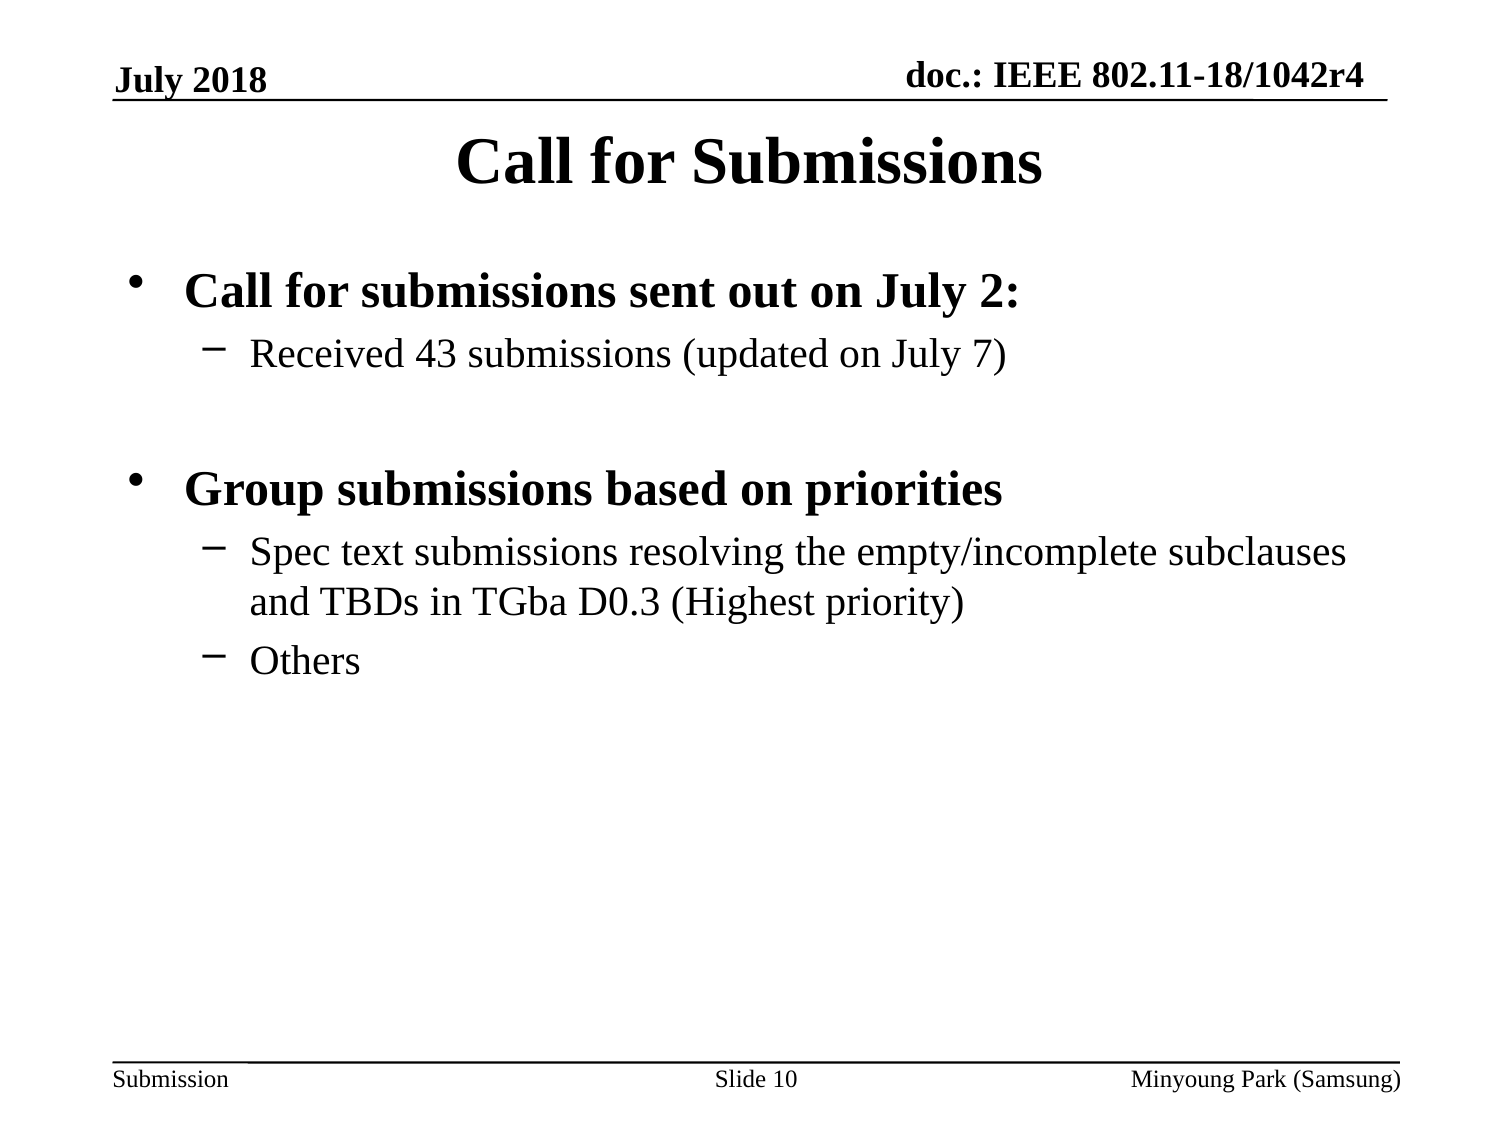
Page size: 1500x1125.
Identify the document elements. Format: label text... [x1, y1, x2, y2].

title Call for Submissions [112, 112, 1388, 201]
slide_number Slide 10 [712, 1061, 800, 1093]
footer Minyoung Park (Samsung) [949, 1061, 1402, 1093]
list Call for submissions sent out on July 2: Received 43 submissions (updated on July 7) Group submissions based on priorities Spec text submissions resolving the empty/incomplete subclauses and TBDs in TGba D0.3 (Highest priority) Others [112, 249, 1388, 1063]
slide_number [114, 54, 335, 101]
